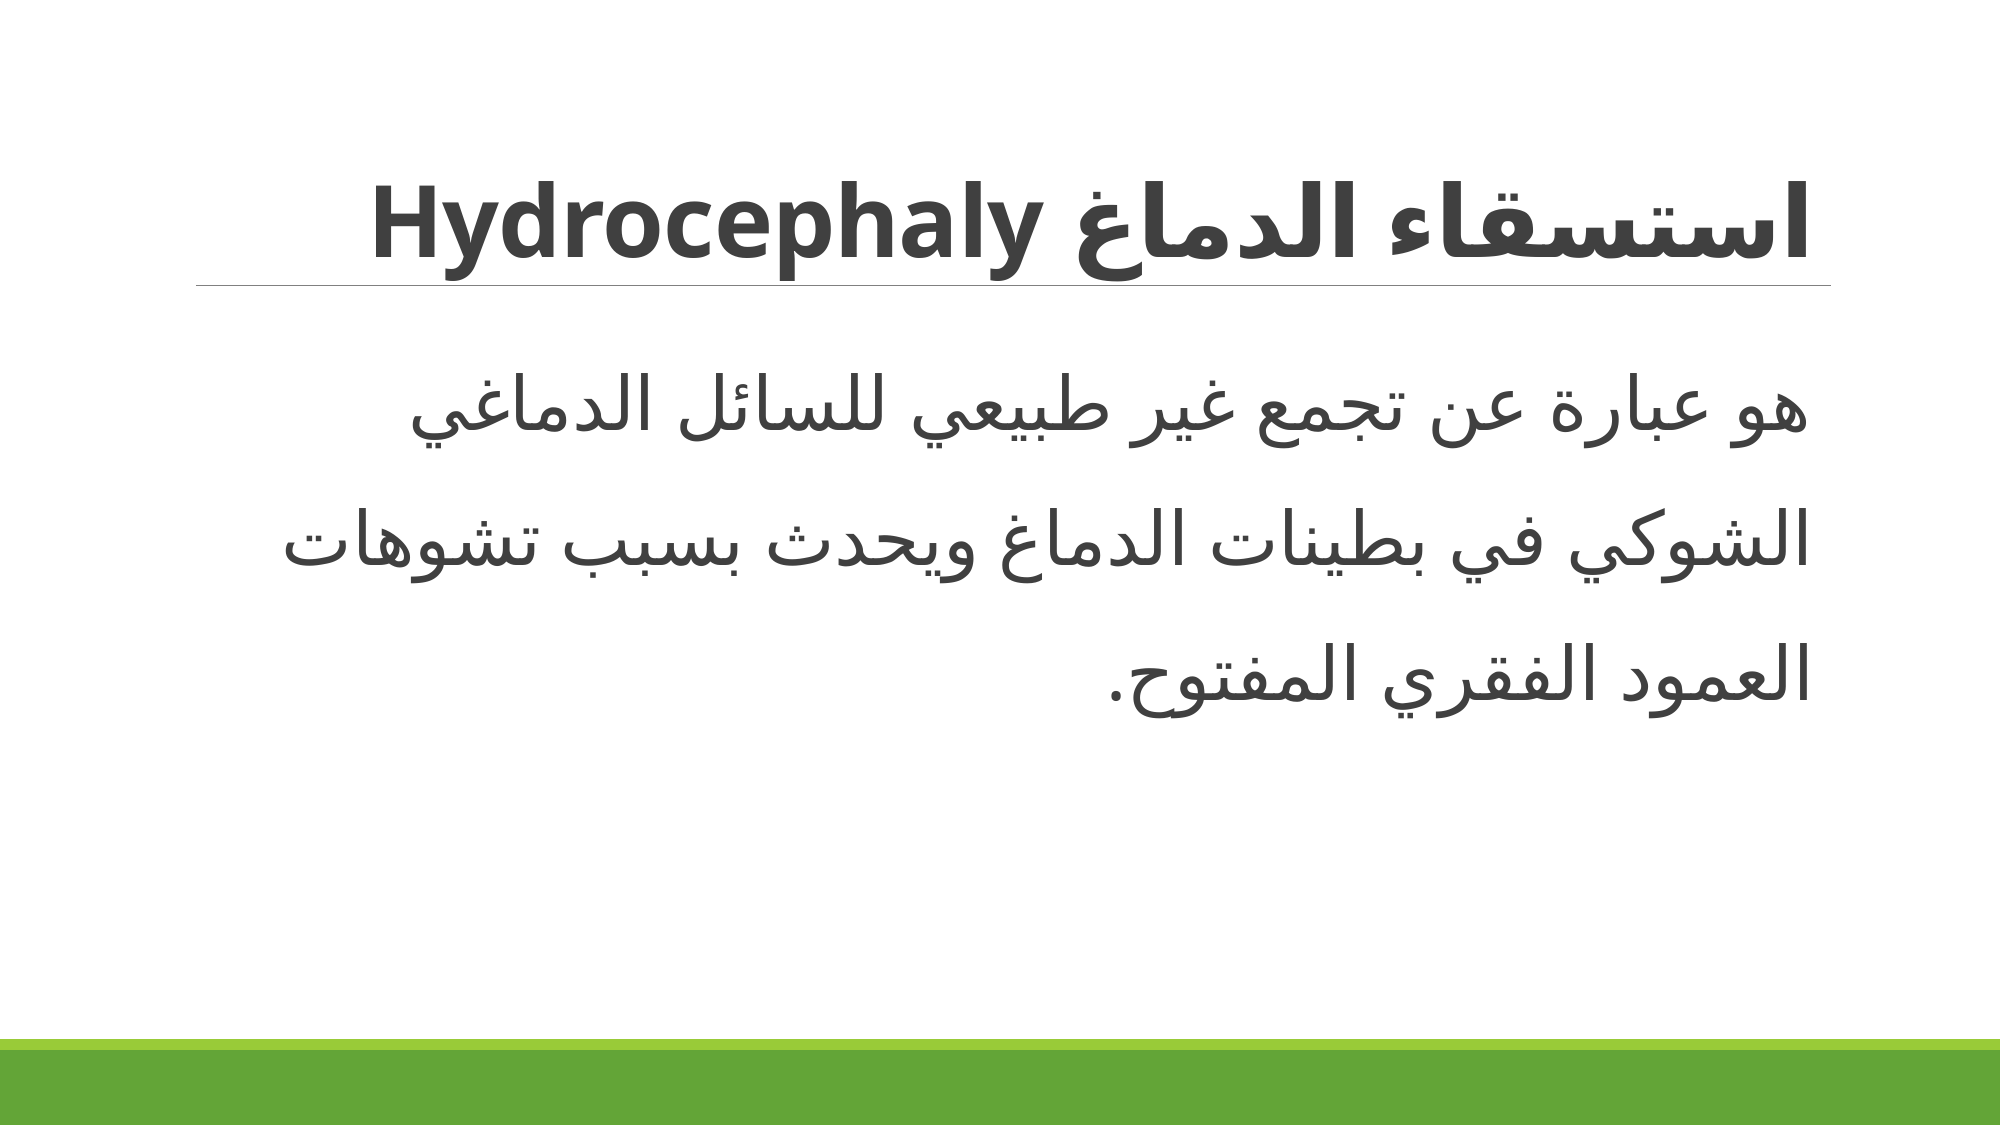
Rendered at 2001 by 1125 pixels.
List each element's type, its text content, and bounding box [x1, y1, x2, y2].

title استسقاء الدماغ Hydrocephaly [180, 47, 1830, 285]
list هو عبارة عن تجمع غير طبيعي للسائل الدماغي الشوكي في بطينات الدماغ ويحدث بسبب تشوهات العمود الفقري المفتوح. [180, 302, 1830, 963]
